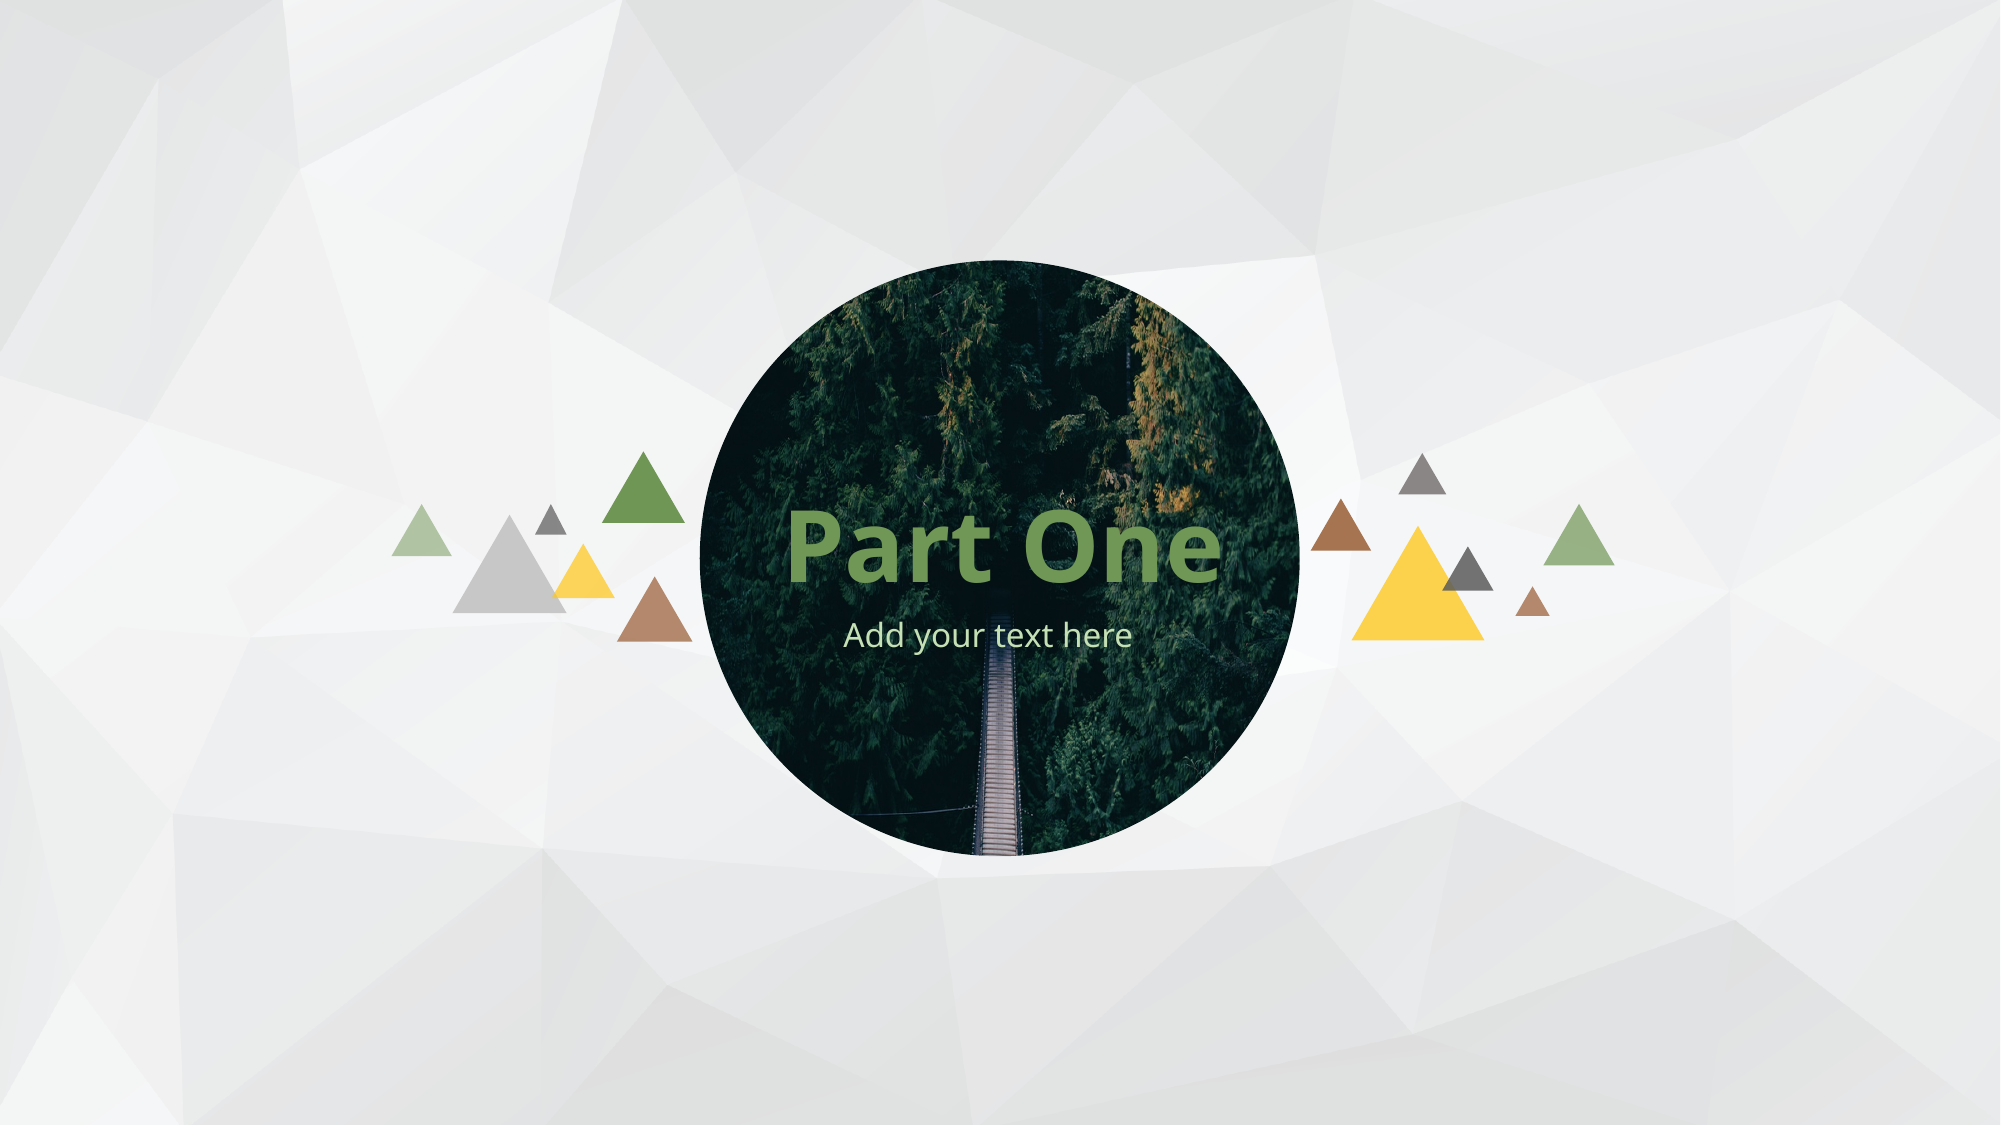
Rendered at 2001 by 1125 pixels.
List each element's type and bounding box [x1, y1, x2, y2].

text_box [533, 501, 569, 536]
text_box [1396, 450, 1449, 496]
text_box [767, 475, 1268, 662]
text_box [615, 574, 695, 643]
text_box [549, 541, 617, 600]
picture [0, 0, 2001, 1125]
text_box [1440, 544, 1496, 592]
text_box [1349, 523, 1487, 642]
text_box [1308, 496, 1373, 552]
text_box [450, 512, 569, 615]
text_box [600, 449, 687, 525]
text_box [389, 501, 454, 558]
text_box [1541, 501, 1617, 567]
text_box [1513, 584, 1552, 617]
